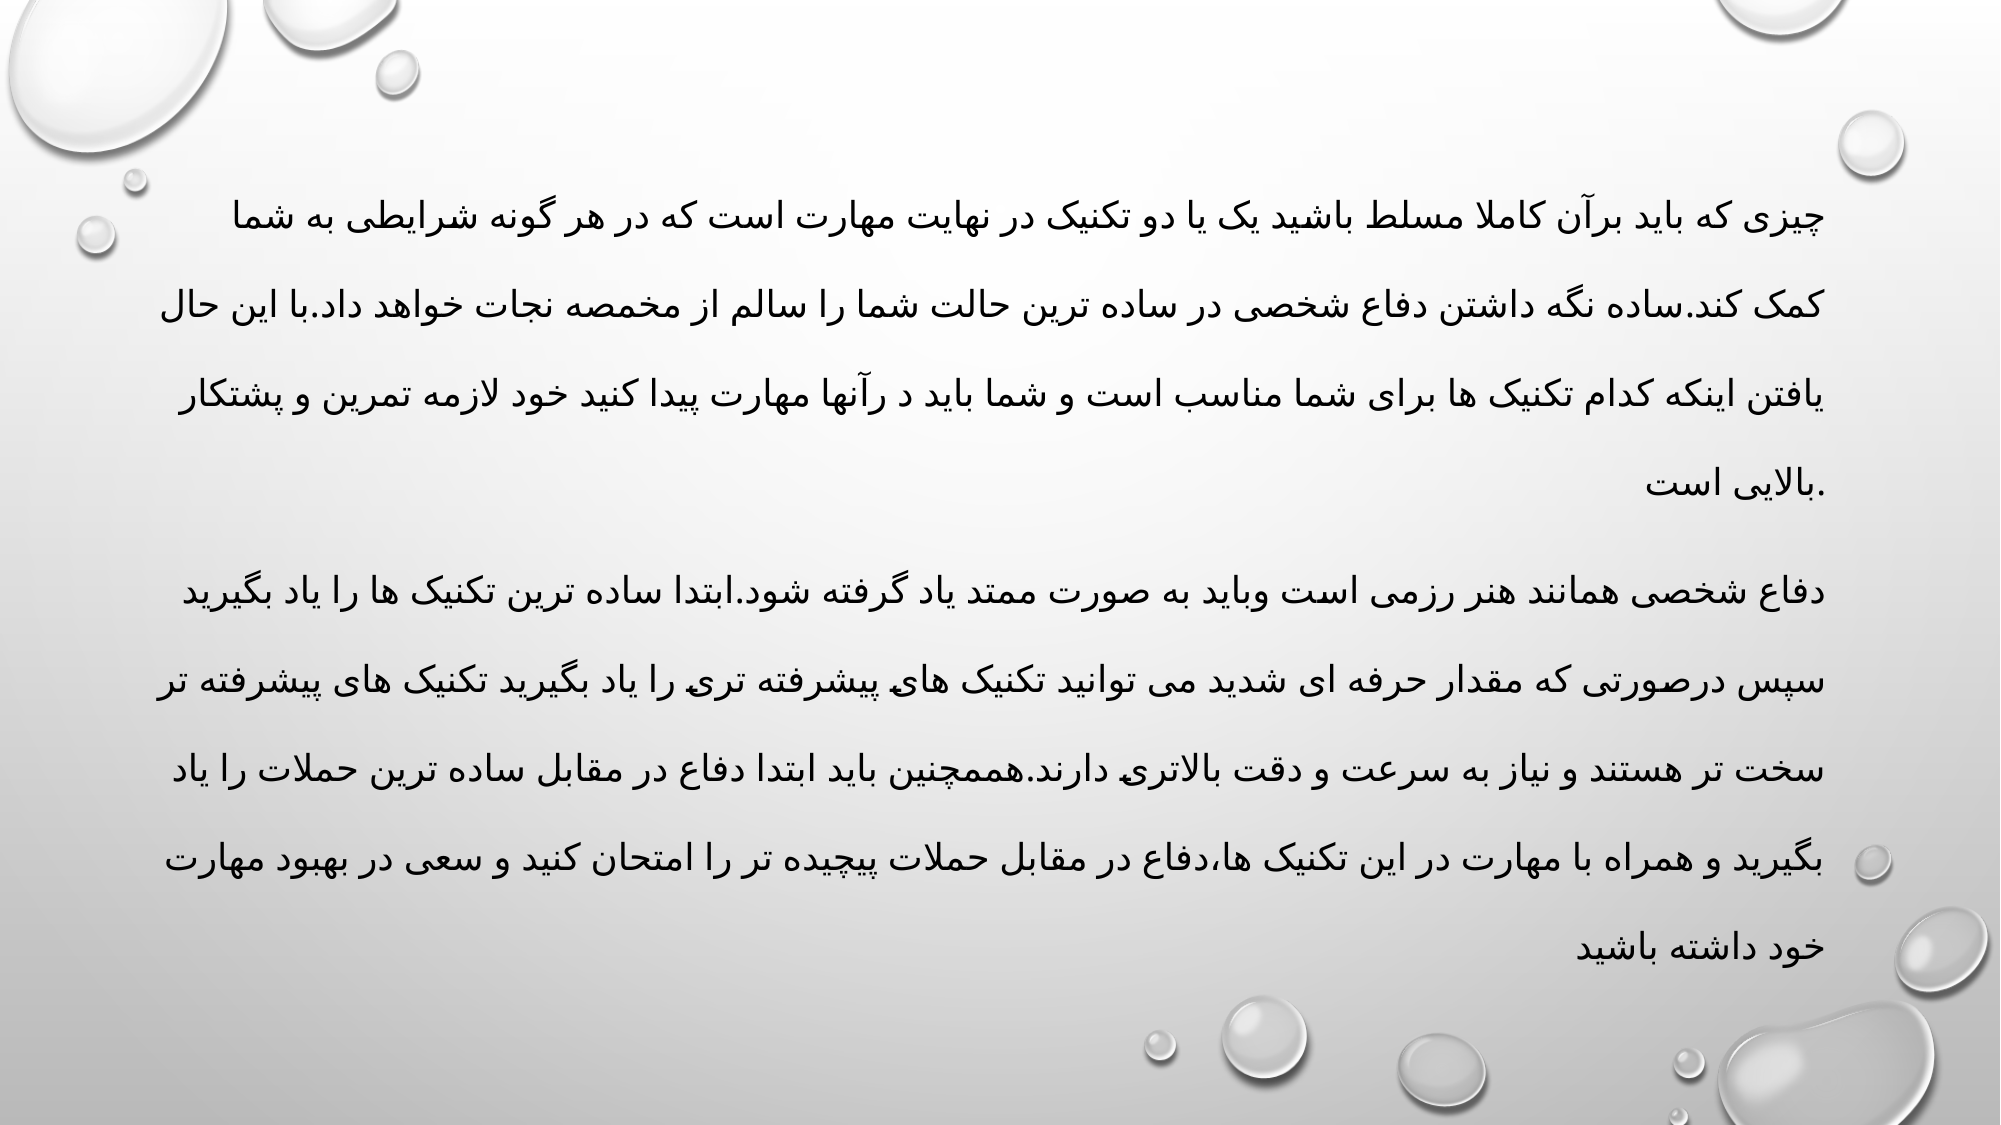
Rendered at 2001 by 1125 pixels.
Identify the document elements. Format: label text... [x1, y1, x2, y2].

picture [0, 0, 2000, 1125]
list چیزی که باید برآن کاملا مسلط باشید یک یا دو تکنیک در نهایت مهارت است که در هر گونه شرایطی به شما کمک کند.ساده نگه داشتن دفاع شخصی در ساده ترین حالت شما را سالم از مخمصه نجات خواهد داد.با این حال یافتن اینکه کدام تکنیک ها برای شما مناسب است و شما باید د رآنها مهارت پیدا کنید خود لازمه تمرین و پشتکار بالایی است. دفاع شخصی همانند هنر رزمی است وباید به صورت ممتد یاد گرفته شود.ابتدا ساده ترین تکنیک ها را یاد بگیرید سپس درصورتی که مقدار حرفه ای شدید می توانید تکنیک های پیشرفته تری را یاد بگیرید تکنیک های پیشرفته تر سخت تر هستند و نیاز به سرعت و دقت بالاتری دارند.هممچنین باید ابتدا دفاع در مقابل ساده ترین حملات را یاد بگیرید و همراه با مهارت در این تکنیک ها،دفاع در مقابل حملات پیچیده تر را امتحان کنید و سعی در بهبود مهارت خود داشته باشید [141, 139, 1842, 984]
